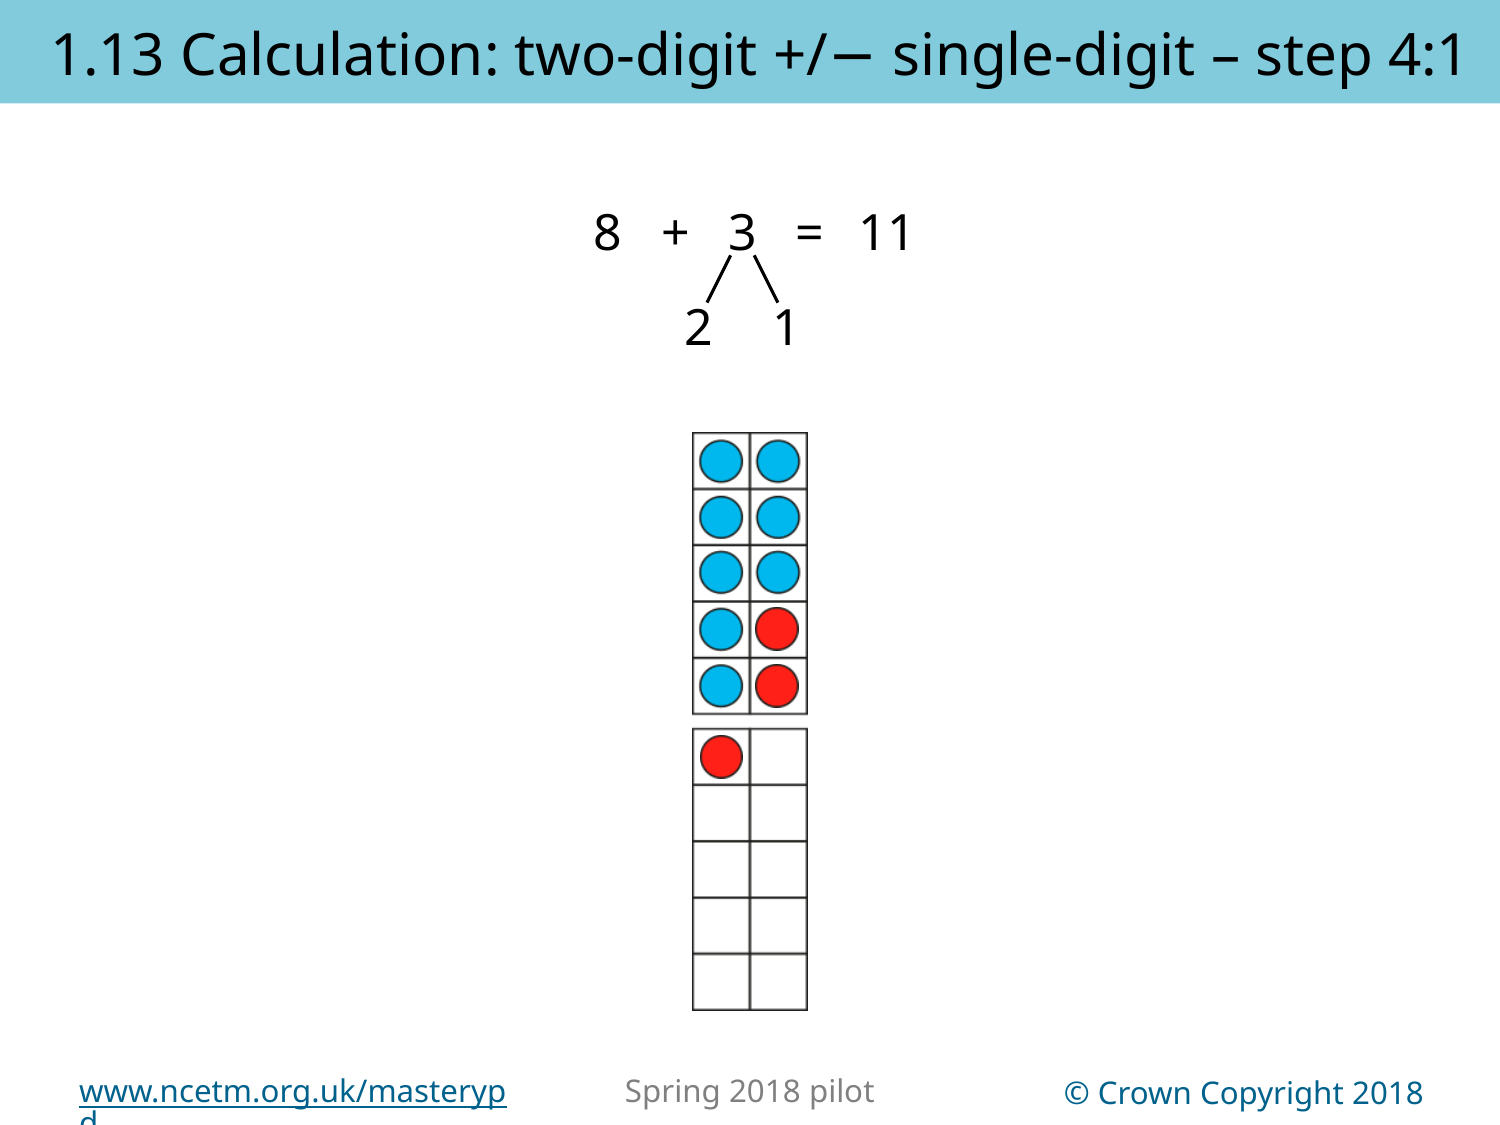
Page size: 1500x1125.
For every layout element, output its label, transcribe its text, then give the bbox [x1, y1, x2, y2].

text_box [706, 255, 731, 303]
text_box 2 [657, 288, 741, 364]
text_box 8 + 3 = [555, 193, 863, 269]
picture [692, 432, 808, 1011]
list 1.13 Calculation: two-digit +/− single-digit – step 4:1 [0, 0, 1500, 104]
text_box 1 [749, 288, 825, 364]
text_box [753, 255, 779, 303]
text_box 11 [863, 193, 941, 269]
